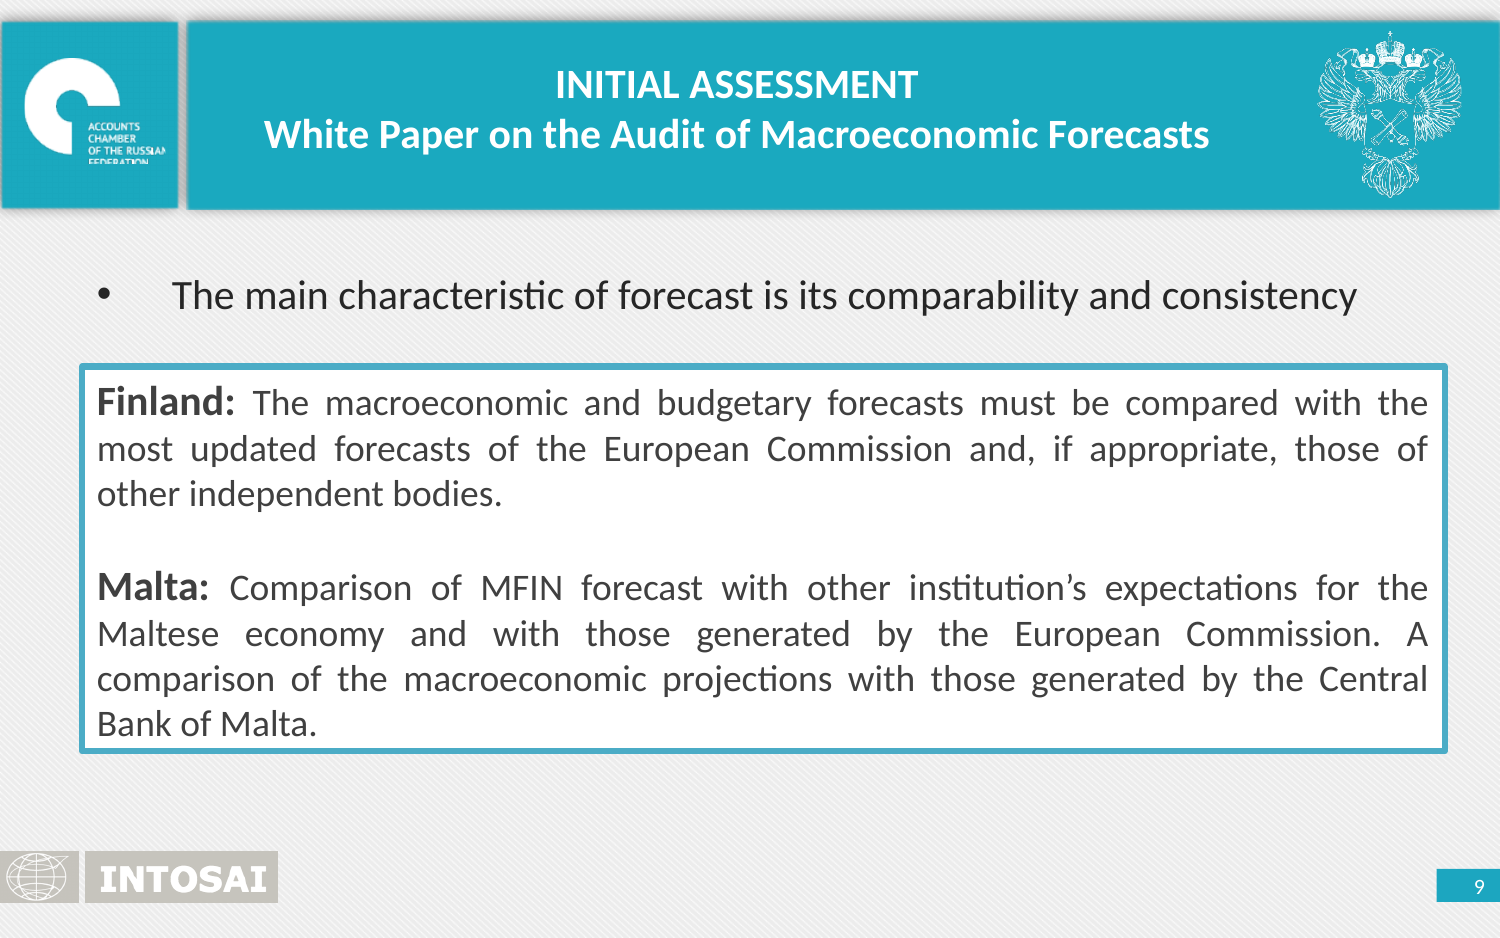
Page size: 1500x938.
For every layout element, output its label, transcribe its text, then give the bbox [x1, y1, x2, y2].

text_box The main characteristic of forecast is its comparability and consistency [82, 260, 1449, 326]
text_box Finland: The macroeconomic and budgetary forecasts must be compared with the most updated forecasts of the European Commission and, if appropriate, those of other independent bodies. Malta: Comparison of MFIN forecast with other institution’s expectations for the Maltese economy and with those generated by the European Commission. A comparison of the macroeconomic projections with those generated by the Central Bank of Malta. [79, 363, 1448, 754]
picture [0, 0, 1500, 938]
text_box INITIAL ASSESSMENT White Paper on the Audit of Macroeconomic Forecasts [219, 49, 1255, 165]
